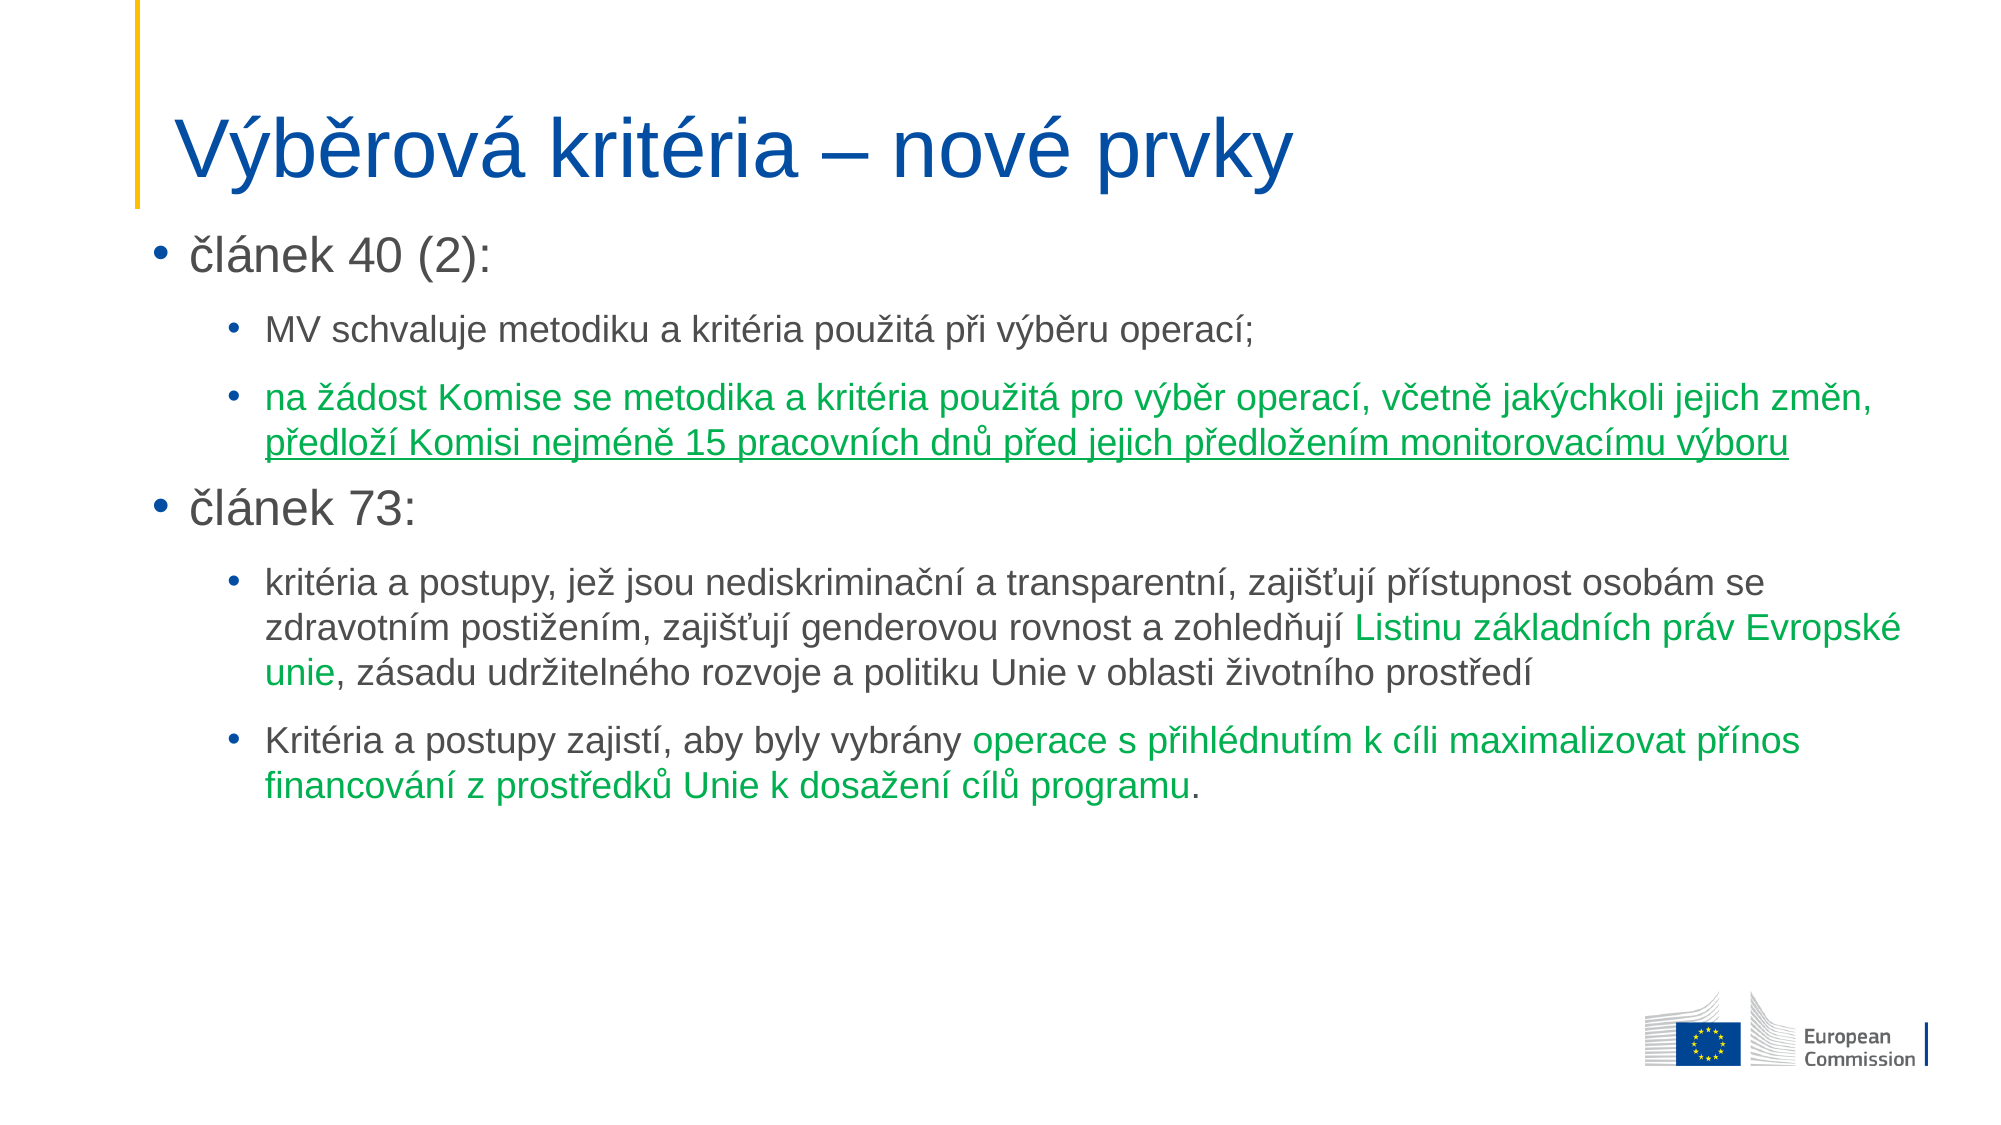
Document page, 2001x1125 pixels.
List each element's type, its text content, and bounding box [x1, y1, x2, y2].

picture [1645, 991, 1928, 1066]
title Výběrová kritéria – nové prvky [159, 79, 1885, 196]
list článek 40 (2): MV schvaluje metodiku a kritéria použitá při výběru operací; na žádost Komise se metodika a kritéria použitá pro výběr operací, včetně jakýchkoli jejich změn, předloží Komisi nejméně 15 pracovních dnů před jejich předložením monitorovacímu výboru článek 73: kritéria a postupy, jež jsou nediskriminační a transparentní, zajišťují přístupnost osobám se zdravotním postižením, zajišťují genderovou rovnost a zohledňují Listinu základních práv Evropské unie, zásadu udržitelného rozvoje a politiku Unie v oblasti životního prostředí Kritéria a postupy zajistí, aby byly vybrány operace s přihlédnutím k cíli maximalizovat přínos financování z prostředků Unie k dosažení cílů programu. [137, 214, 1927, 937]
